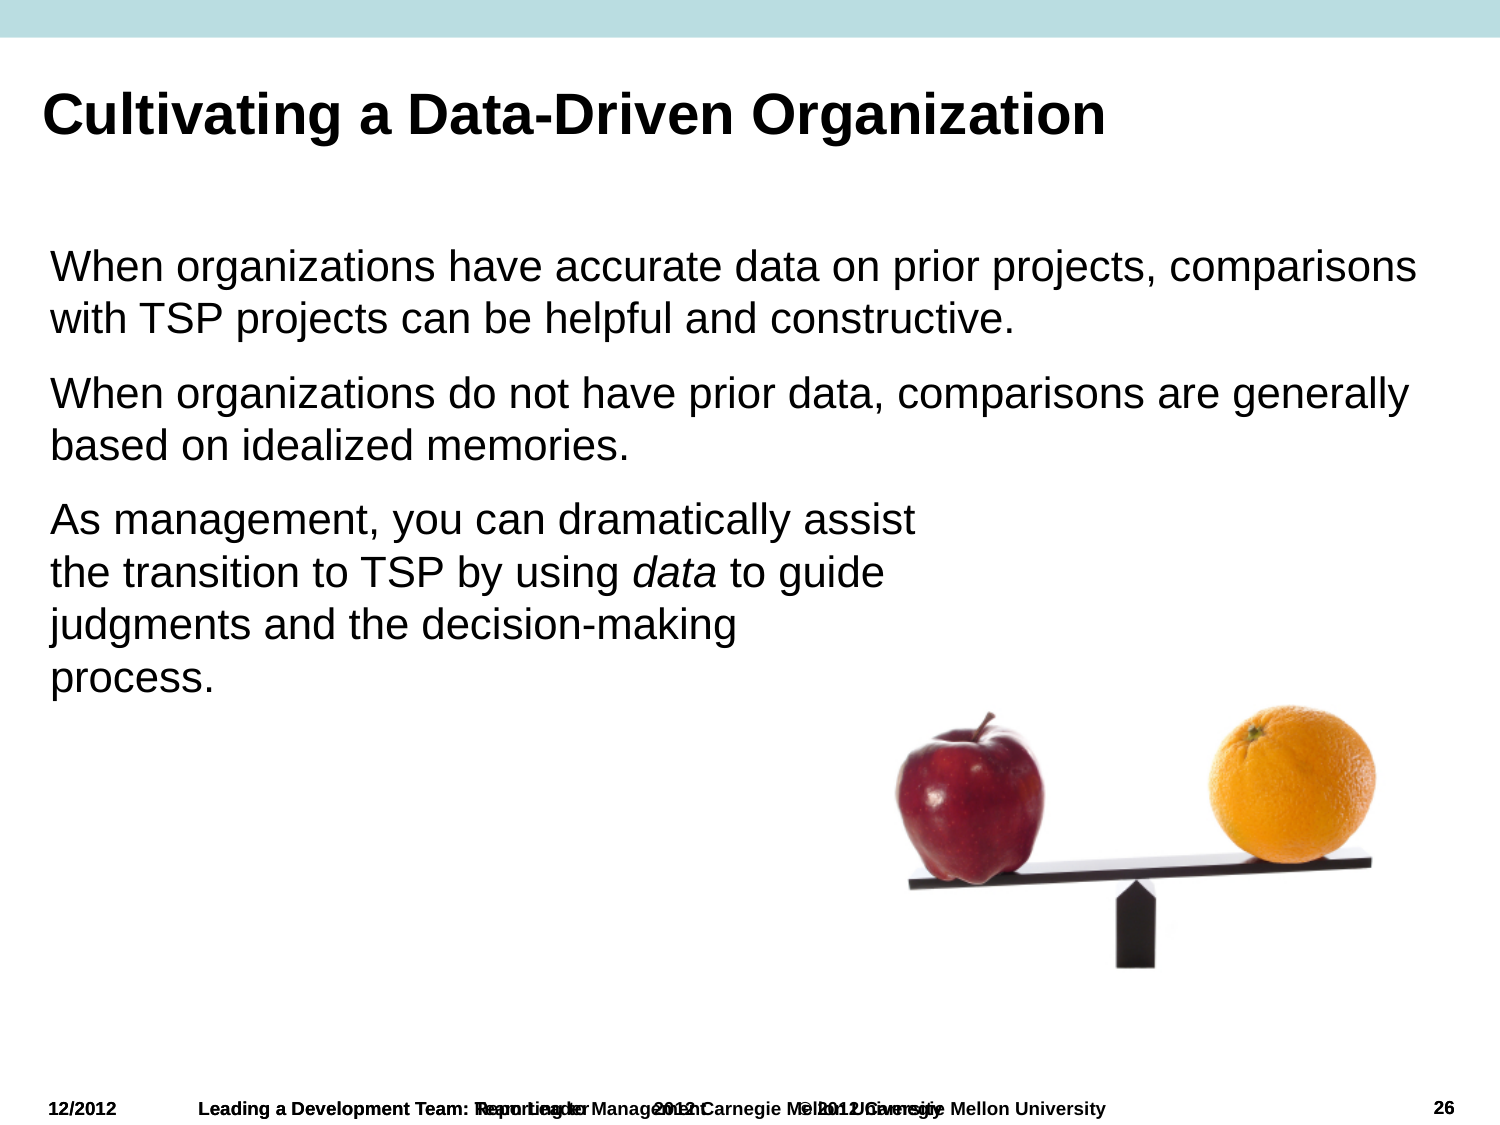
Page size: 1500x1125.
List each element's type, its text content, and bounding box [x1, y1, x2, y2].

title Cultivating a Data-Driven Organization [42, 89, 1438, 147]
list When organizations have accurate data on prior projects, comparisons with TSP projects can be helpful and constructive. When organizations do not have prior data, comparisons are generally based on idealized memories. As management, you can dramatically assist the transition to TSP by using data to guide judgments and the decision-making process. [50, 237, 1437, 1000]
picture [860, 615, 1412, 1040]
